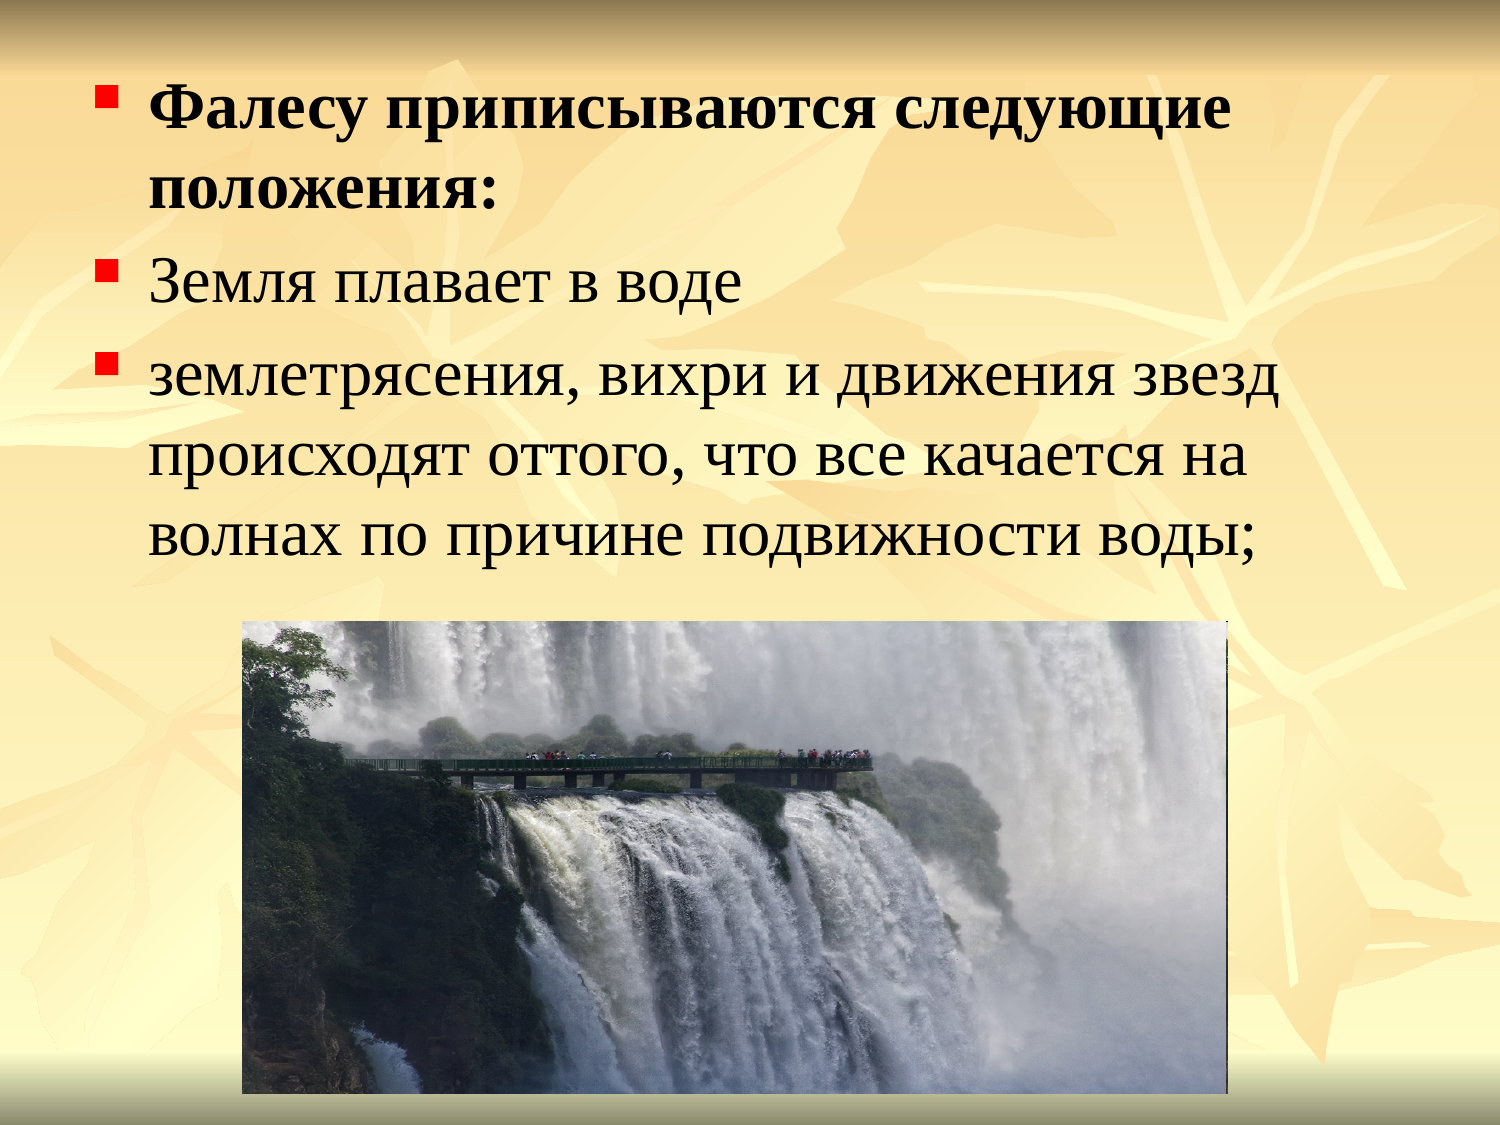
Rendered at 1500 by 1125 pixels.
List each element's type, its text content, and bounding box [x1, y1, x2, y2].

picture [241, 621, 1229, 1095]
list Фалесу приписываются следующие положения: Земля плавает в воде землетрясения, вихри и движения звезд происходят оттого, что все качается на волнах по причине подвижности воды; [76, 54, 1428, 799]
